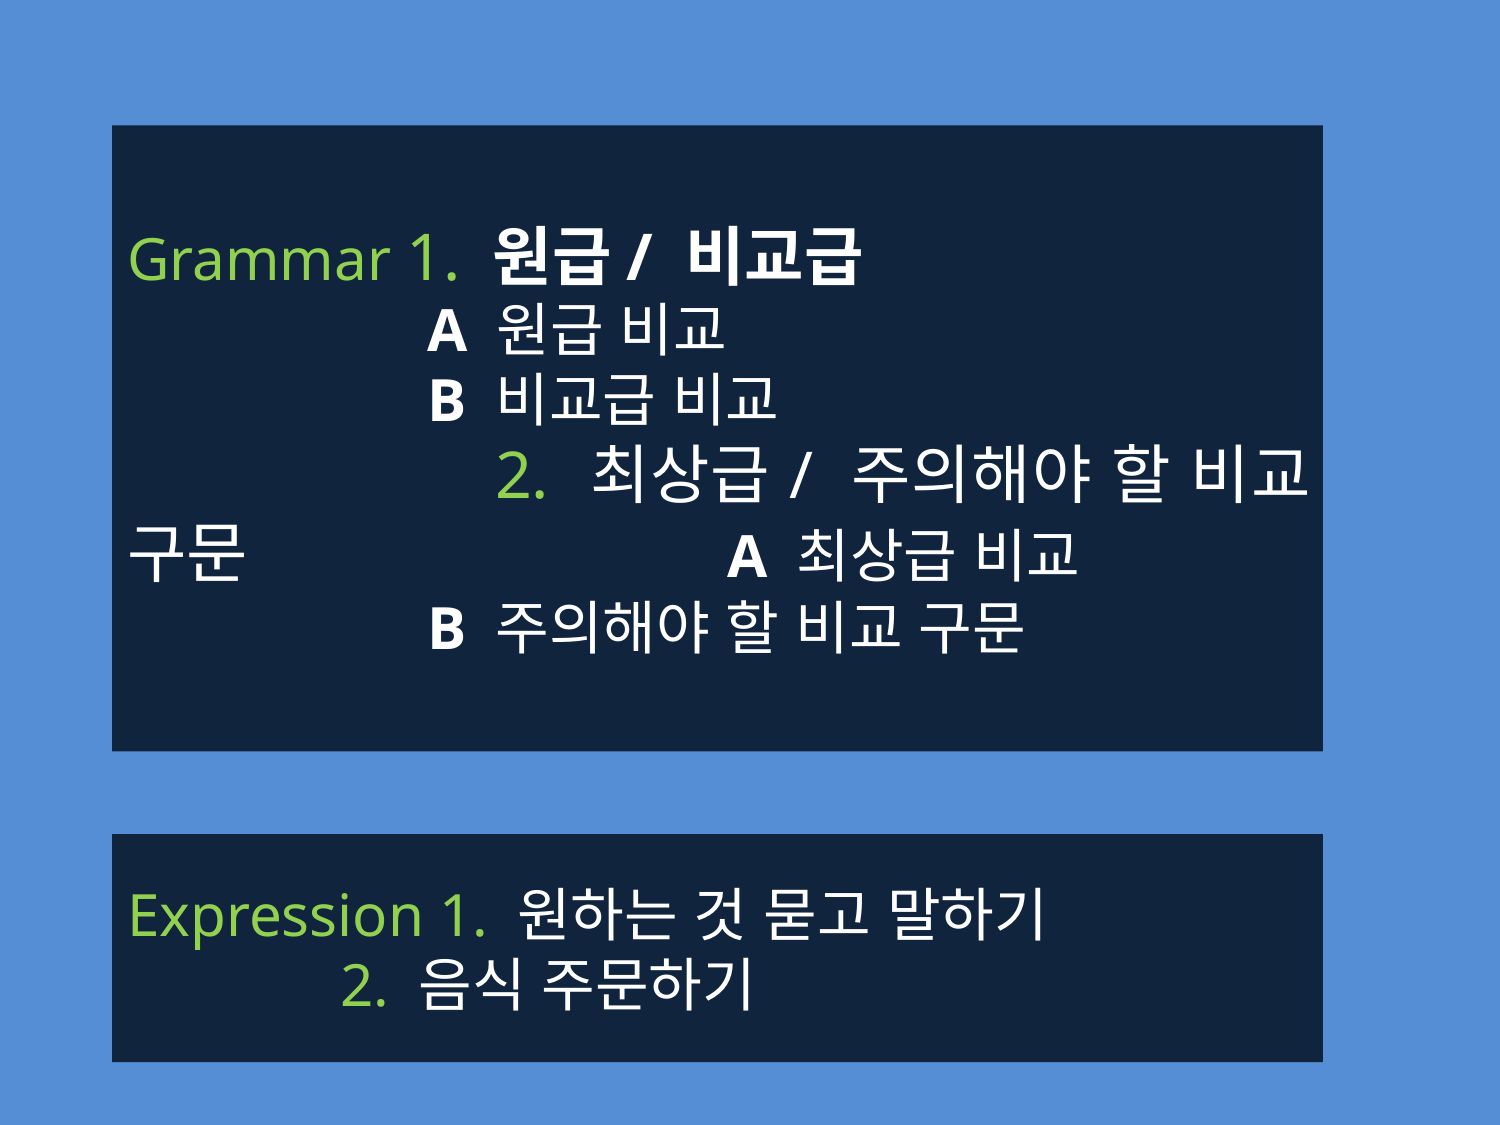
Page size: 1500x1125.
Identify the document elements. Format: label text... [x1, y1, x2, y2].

text_box Expression 1. 원하는 것 묻고 말하기 2. 음식 주문하기 [110, 832, 1325, 1064]
text_box Grammar 1. 원급/ 비교급 A 원급 비교 B 비교급 비교 2. 최상급/ 주의해야 할 비교 구문 A 최상급 비교 B 주의해야 할 비교 구문 [110, 123, 1325, 754]
